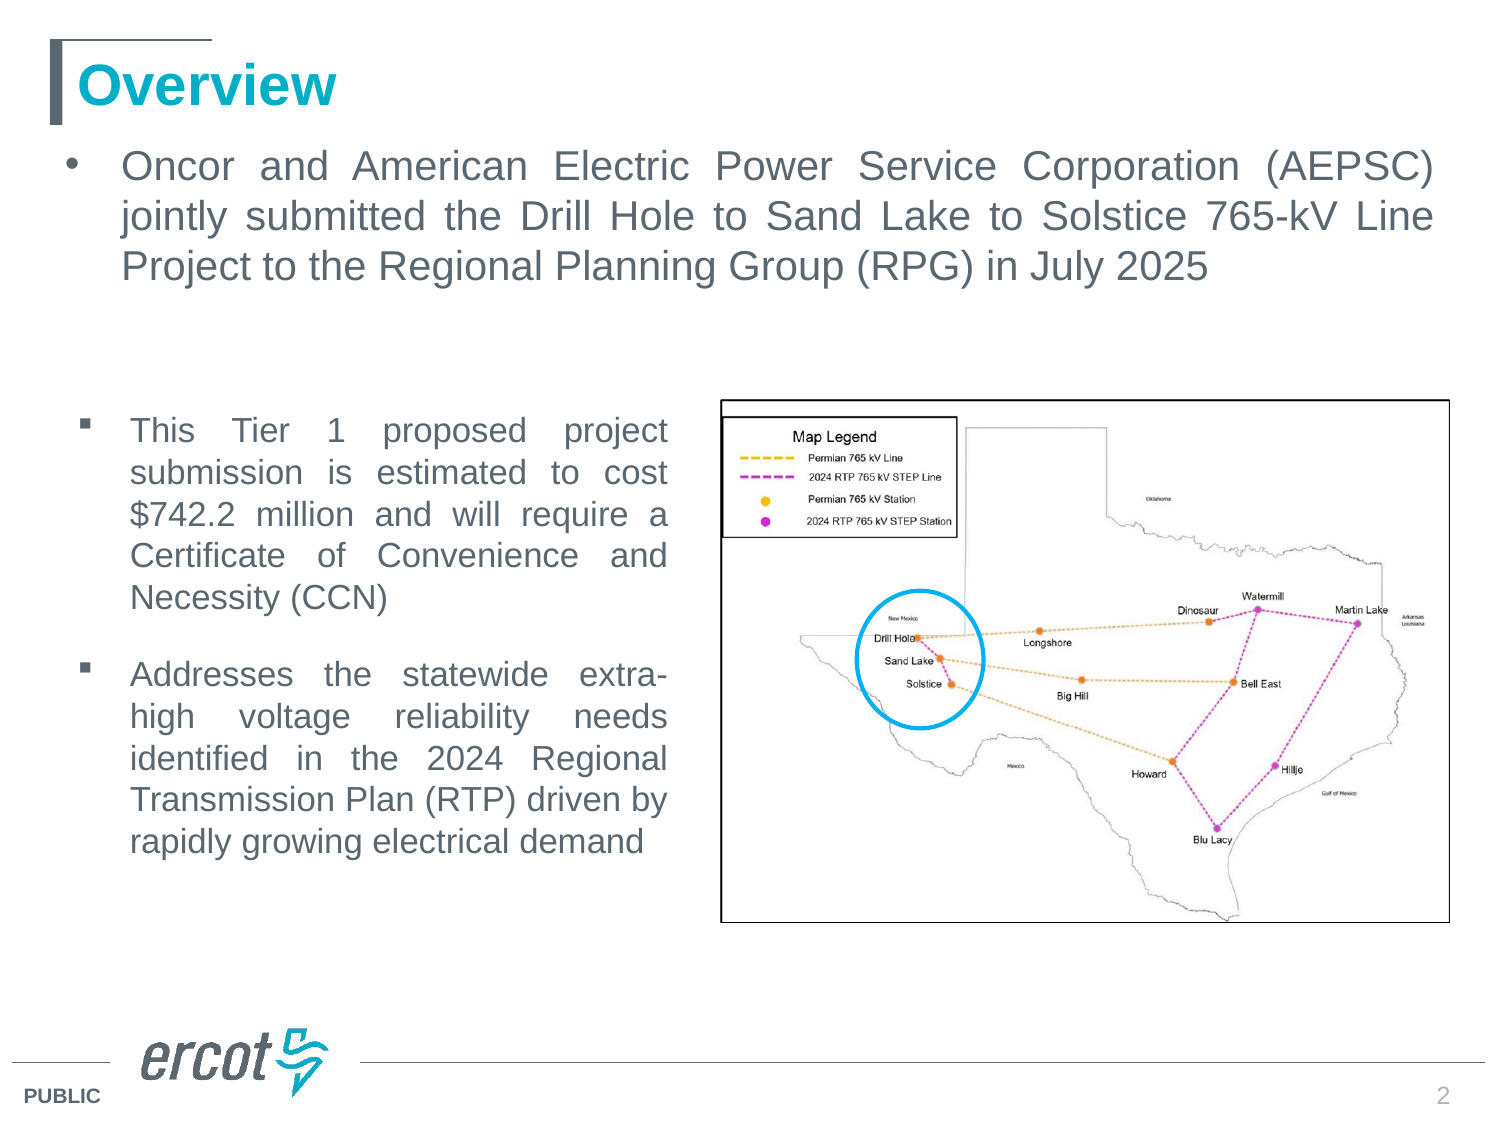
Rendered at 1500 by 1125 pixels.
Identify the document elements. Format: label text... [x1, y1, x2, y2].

picture [719, 399, 1451, 923]
picture [137, 1024, 332, 1100]
text_box This Tier 1 proposed project submission is estimated to cost $742.2 million and will require a Certificate of Convenience and Necessity (CCN) Addresses the statewide extra-high voltage reliability needs identified in the 2024 Regional Transmission Plan (RTP) driven by rapidly growing electrical demand [62, 400, 684, 911]
slide_number 2 [1400, 1076, 1488, 1113]
list Oncor and American Electric Power Service Corporation (AEPSC) jointly submitted the Drill Hole to Sand Lake to Solstice 765-kV Line Project to the Regional Planning Group (RPG) in July 2025 [50, 131, 1450, 994]
title Overview [62, 39, 1450, 125]
